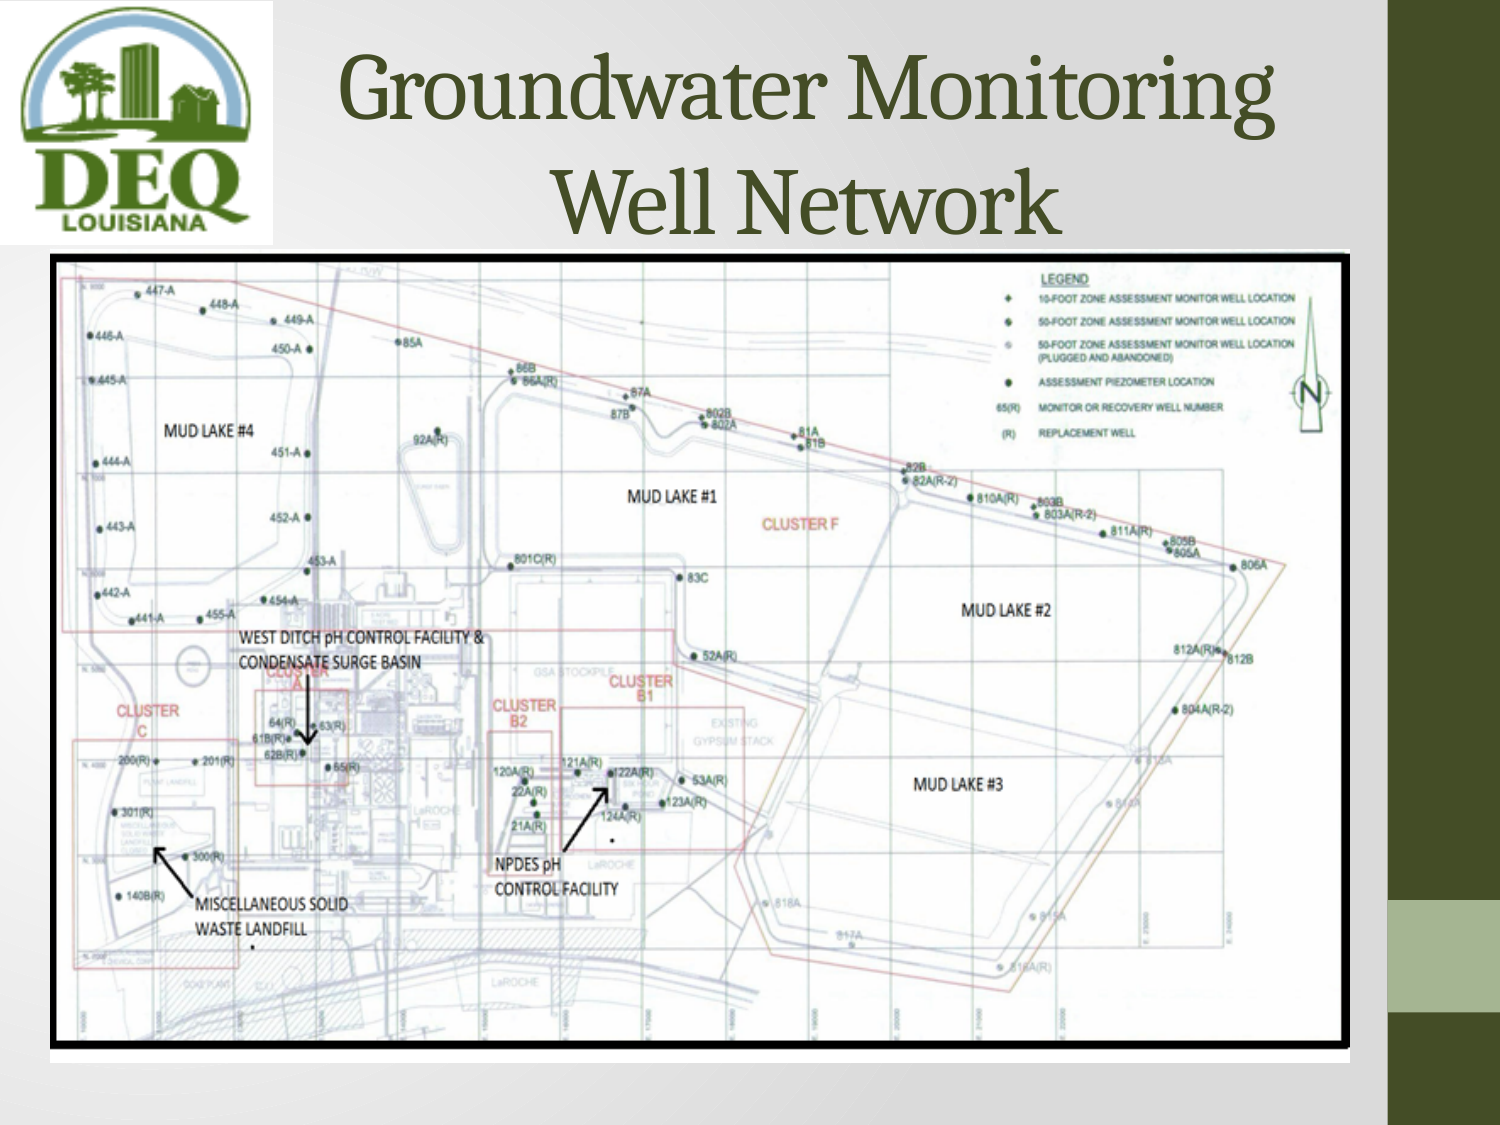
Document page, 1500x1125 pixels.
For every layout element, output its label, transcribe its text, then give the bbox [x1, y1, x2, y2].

picture [0, 1, 274, 245]
title Groundwater Monitoring Well Network [287, 45, 1325, 233]
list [49, 249, 1351, 1063]
